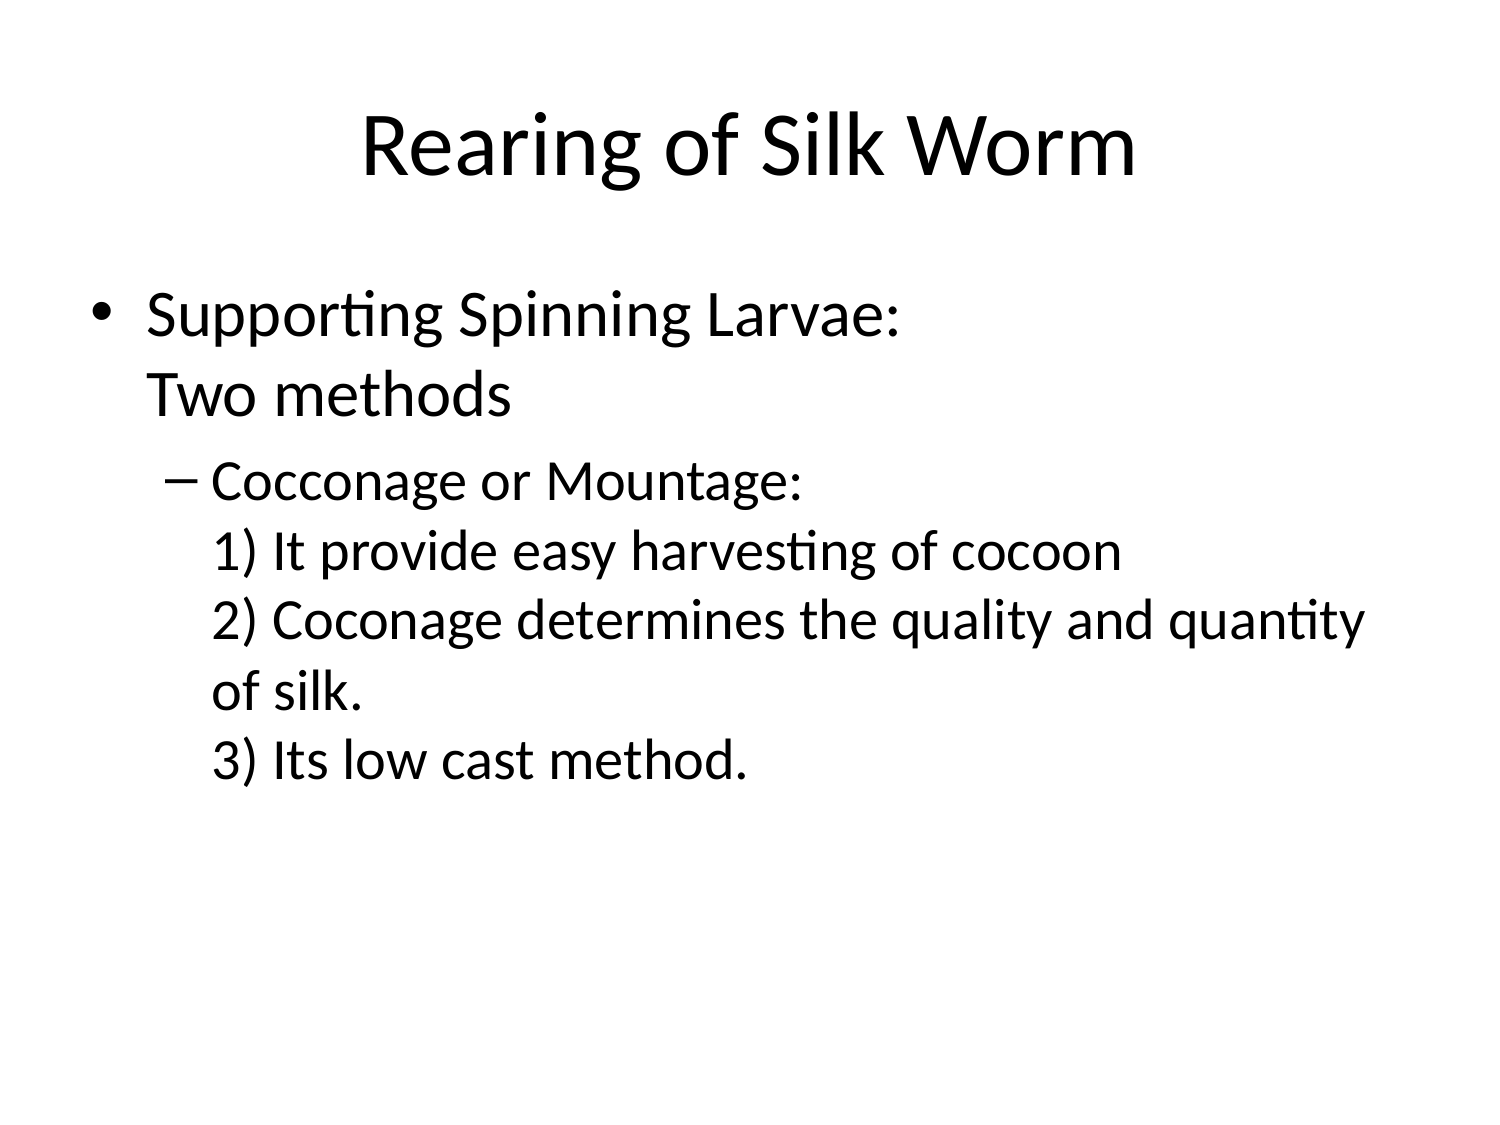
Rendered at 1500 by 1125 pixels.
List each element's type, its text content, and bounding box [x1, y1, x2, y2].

list Supporting Spinning Larvae: Two methods Cocconage or Mountage: 1) It provide easy harvesting of cocoon 2) Coconage determines the quality and quantity of silk. 3) Its low cast method. [75, 262, 1425, 1005]
title Rearing of Silk Worm [75, 45, 1425, 233]
